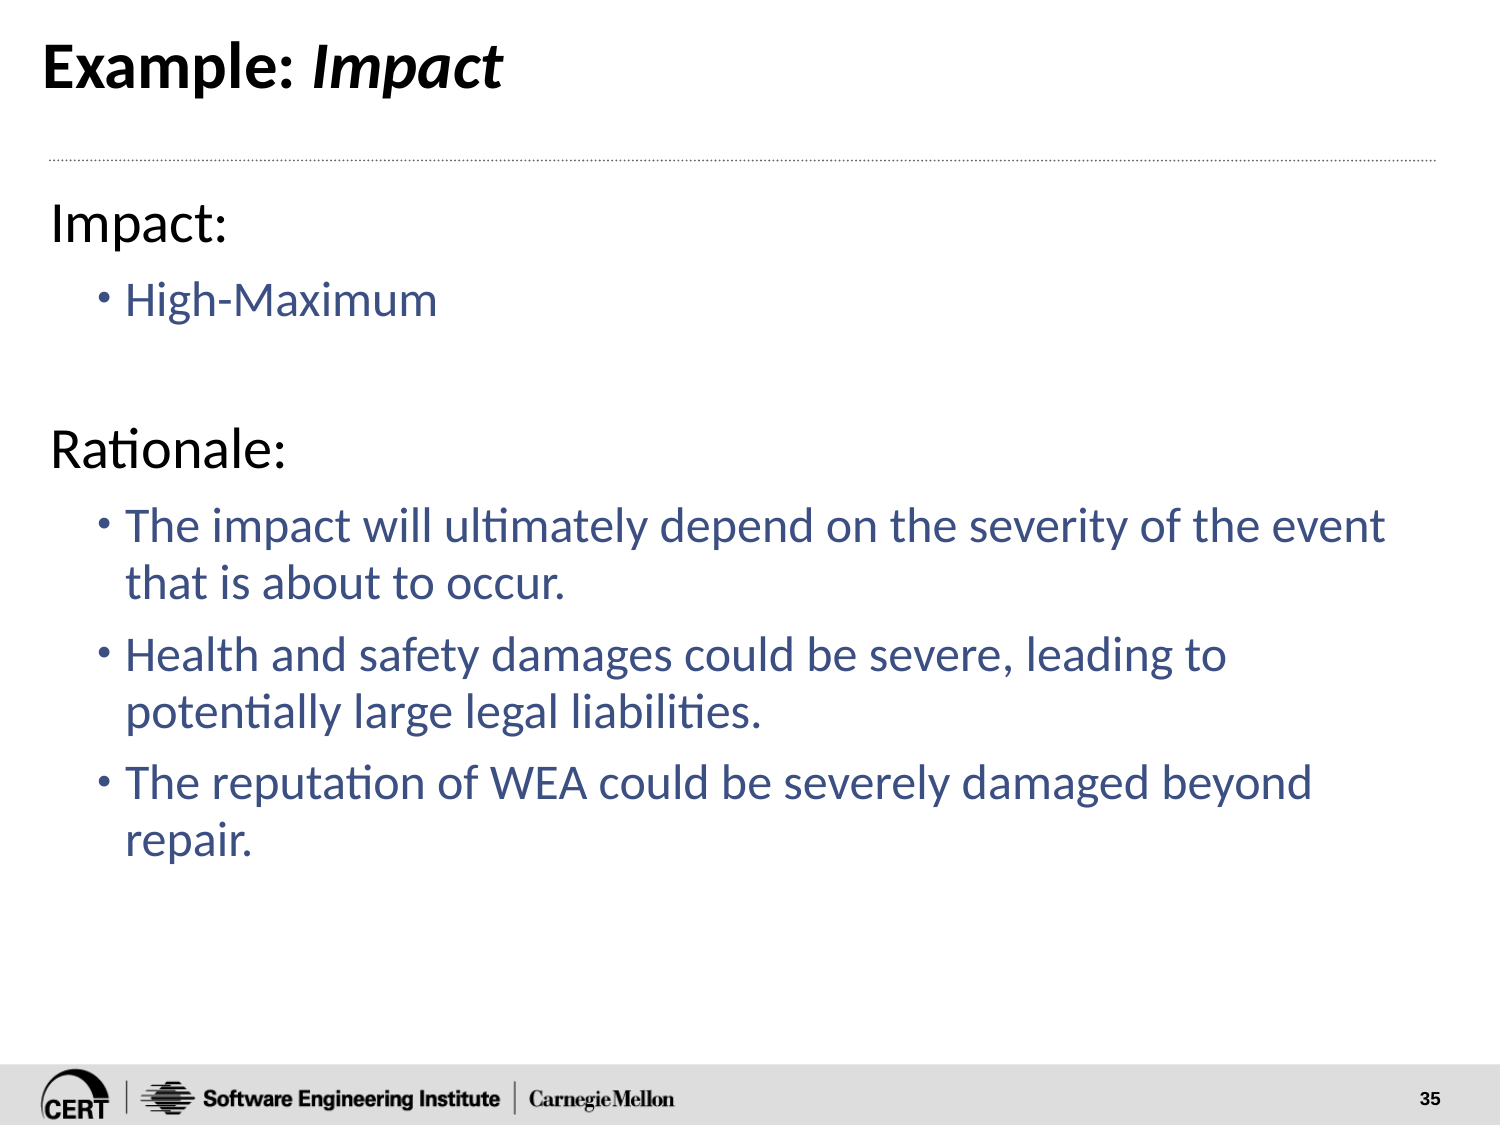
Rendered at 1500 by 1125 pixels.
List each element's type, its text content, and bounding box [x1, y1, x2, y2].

picture [24, 1065, 688, 1125]
title Example: Impact [42, 37, 1434, 155]
list Impact: High-Maximum Rationale: The impact will ultimately depend on the severity of the event that is about to occur. Health and safety damages could be severe, leading to potentially large legal liabilities. The reputation of WEA could be severely damaged beyond repair. [49, 187, 1438, 1001]
